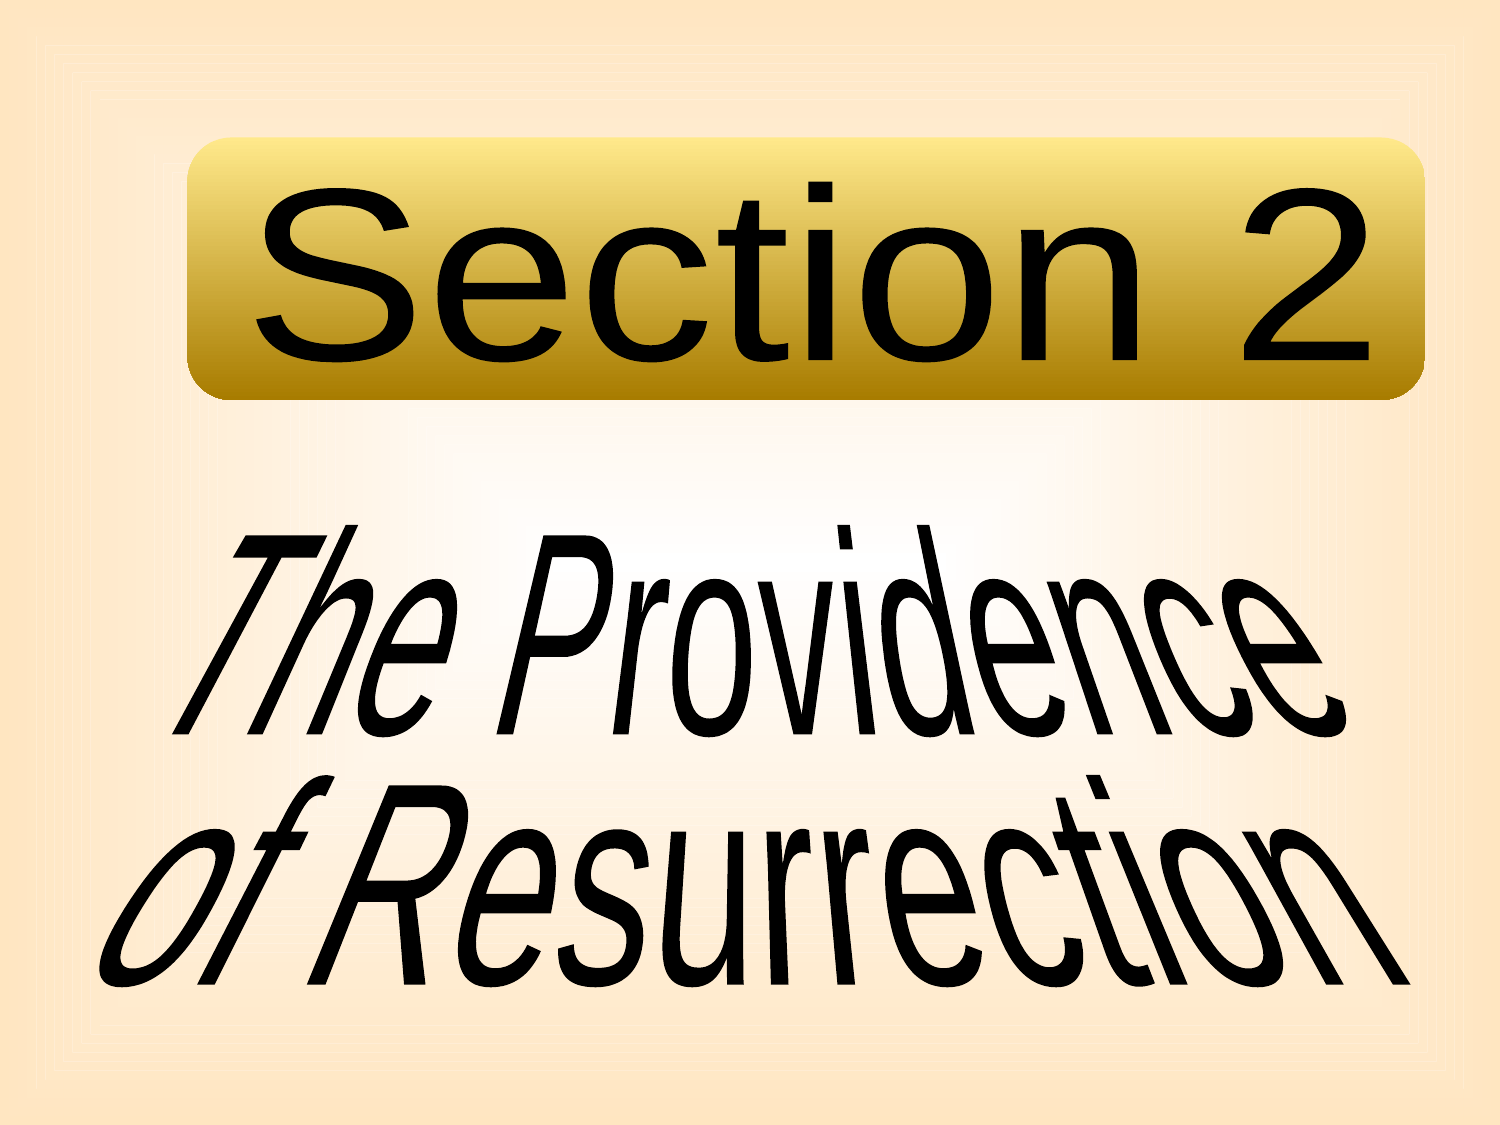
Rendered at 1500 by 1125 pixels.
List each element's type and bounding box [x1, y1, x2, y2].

text_box [187, 137, 1426, 401]
